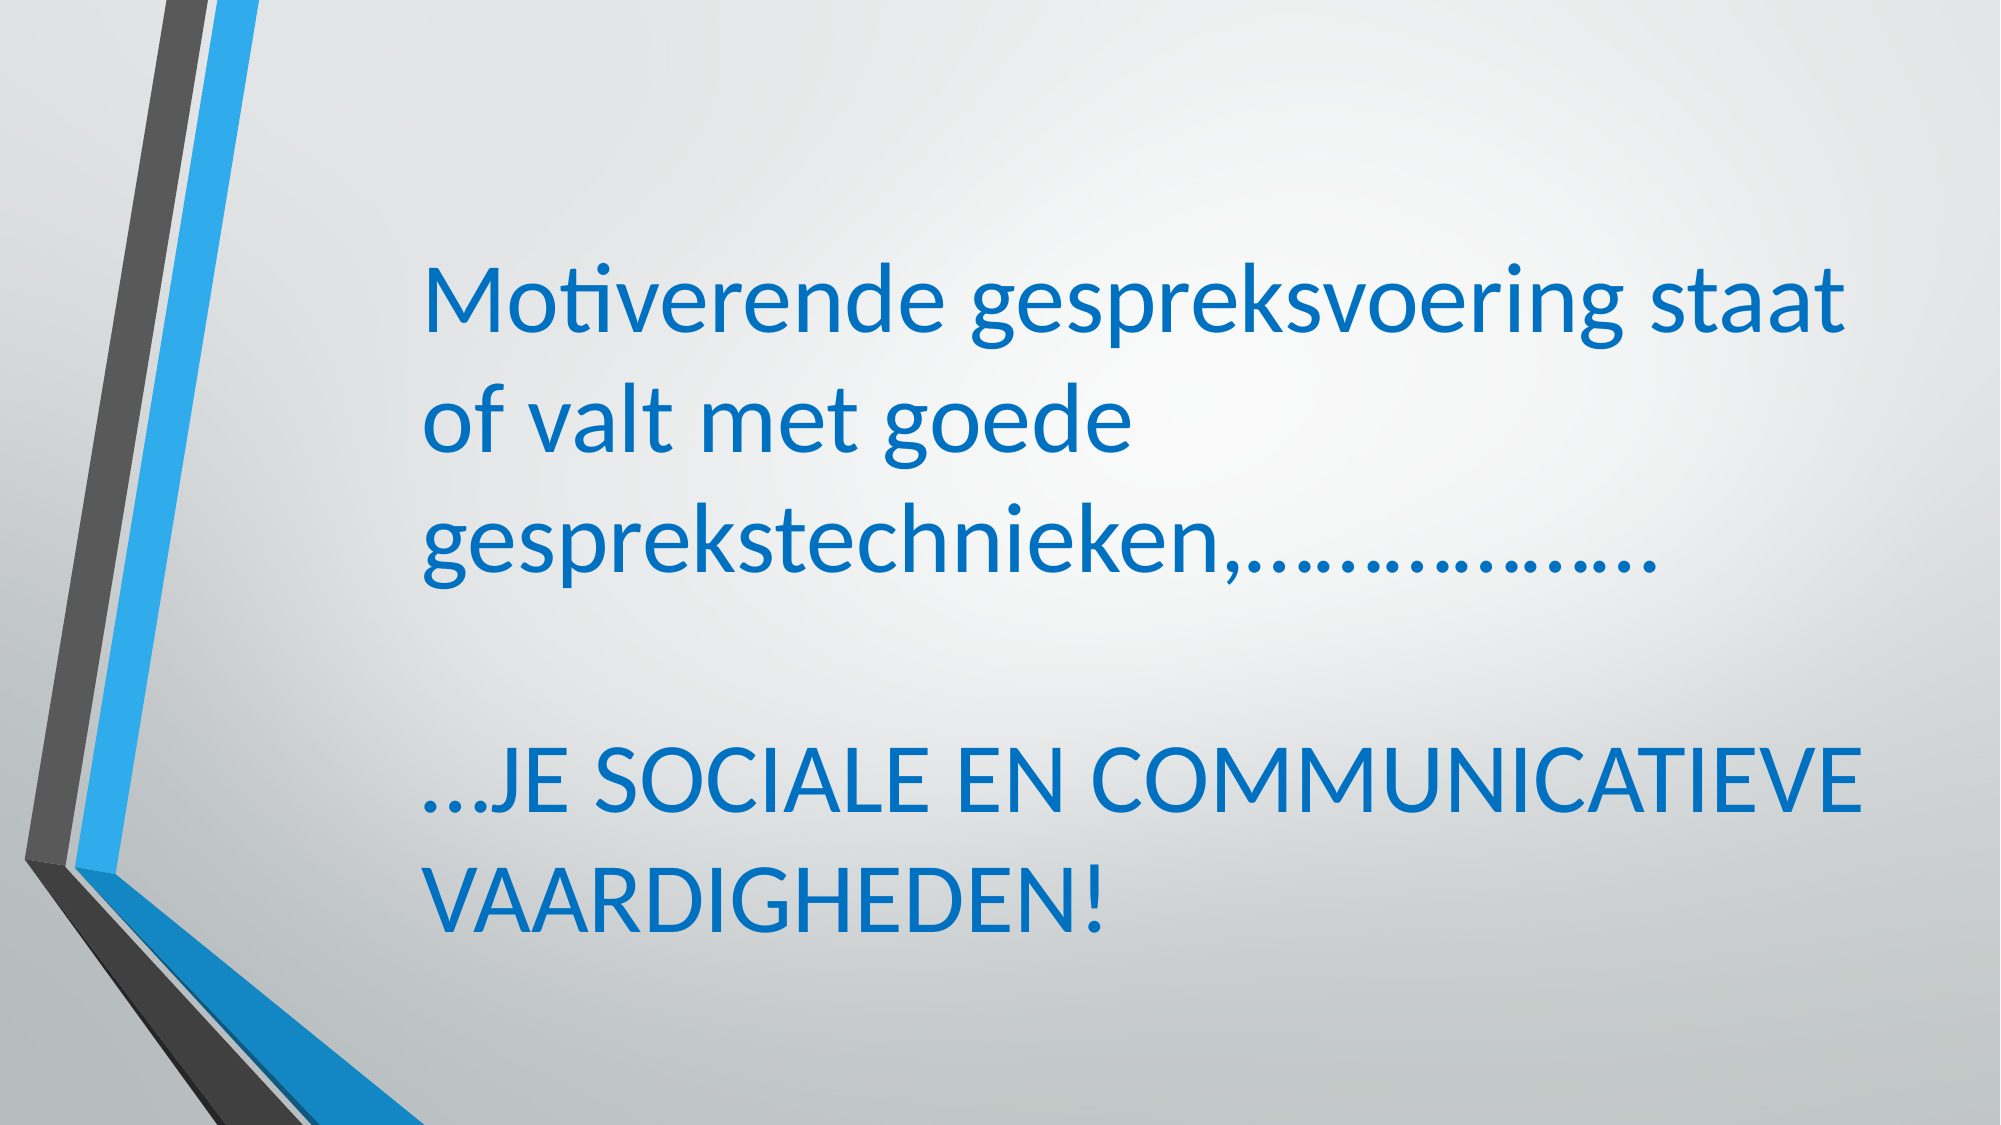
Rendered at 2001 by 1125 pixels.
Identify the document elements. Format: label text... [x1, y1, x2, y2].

text_box Motiverende gespreksvoering staat of valt met goede gesprekstechnieken,……………… …JE SOCIALE EN COMMUNICATIEVE VAARDIGHEDEN! [406, 225, 1931, 960]
